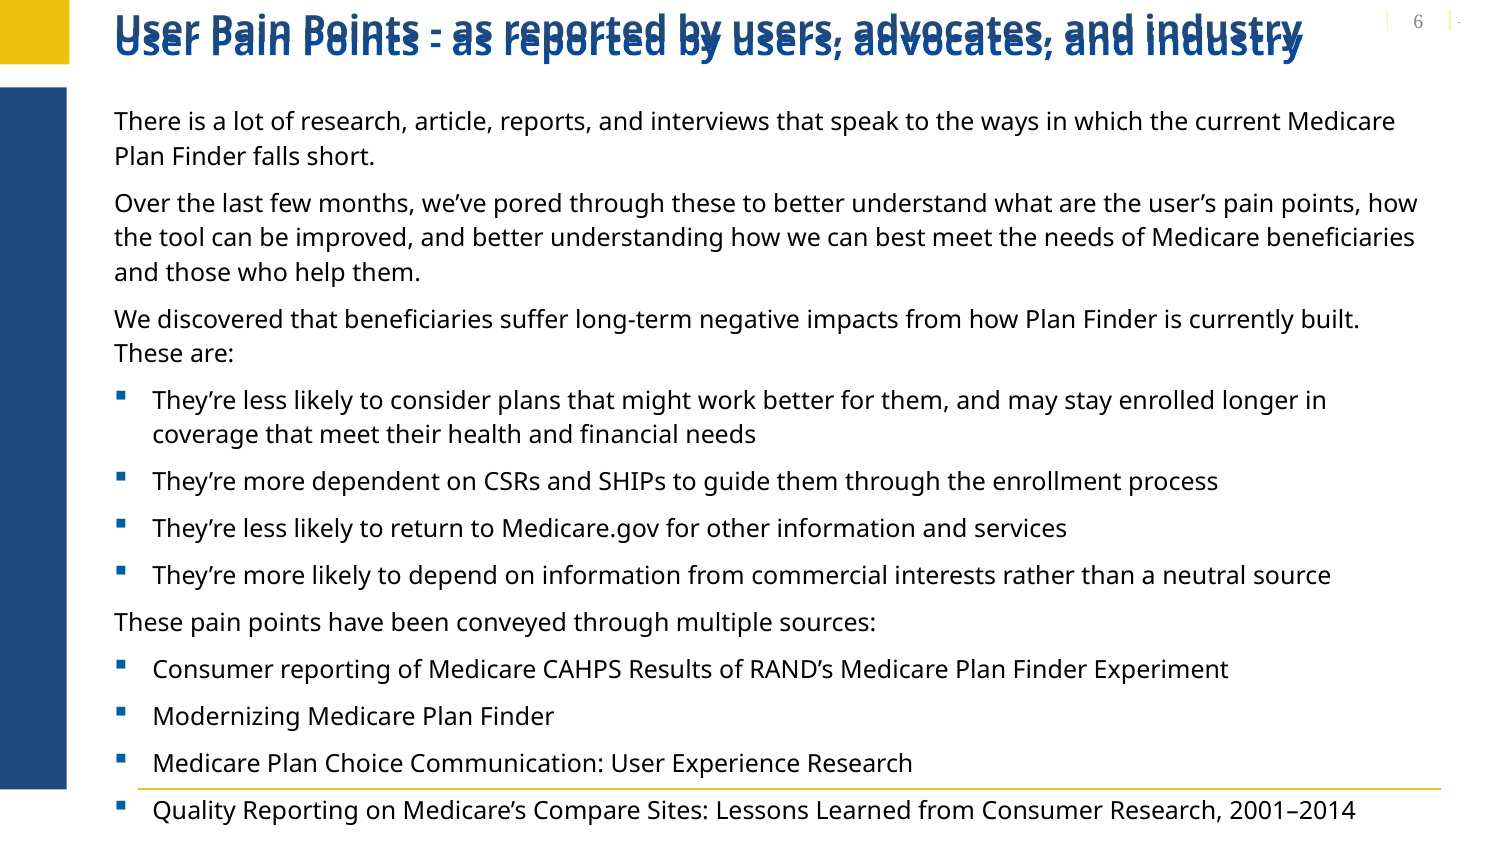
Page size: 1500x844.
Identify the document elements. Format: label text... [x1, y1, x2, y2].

title User Pain Points - as reported by users, advocates, and industry [99, 1, 1450, 65]
list There is a lot of research, article, reports, and interviews that speak to the ways in which the current Medicare Plan Finder falls short. Over the last few months, we’ve pored through these to better understand what are the user’s pain points, how the tool can be improved, and better understanding how we can best meet the needs of Medicare beneficiaries and those who help them. We discovered that beneficiaries suffer long-term negative impacts from how Plan Finder is currently built. These are: They’re less likely to consider plans that might work better for them, and may stay enrolled longer in coverage that meet their health and financial needs They’re more dependent on CSRs and SHIPs to guide them through the enrollment process They’re less likely to return to Medicare.gov for other information and services They’re more likely to depend on information from commercial interests rather than a neutral source These pain points have been conveyed through multiple sources: Consumer reporting of Medicare CAHPS Results of RAND’s Medicare Plan Finder Experiment Modernizing Medicare Plan Finder Medicare Plan Choice Communication: User Experience Research Quality Reporting on Medicare’s Compare Sites: Lessons Learned from Consumer Research, 2001–2014 [99, 87, 1450, 798]
slide_number 6 [1377, 11, 1460, 34]
